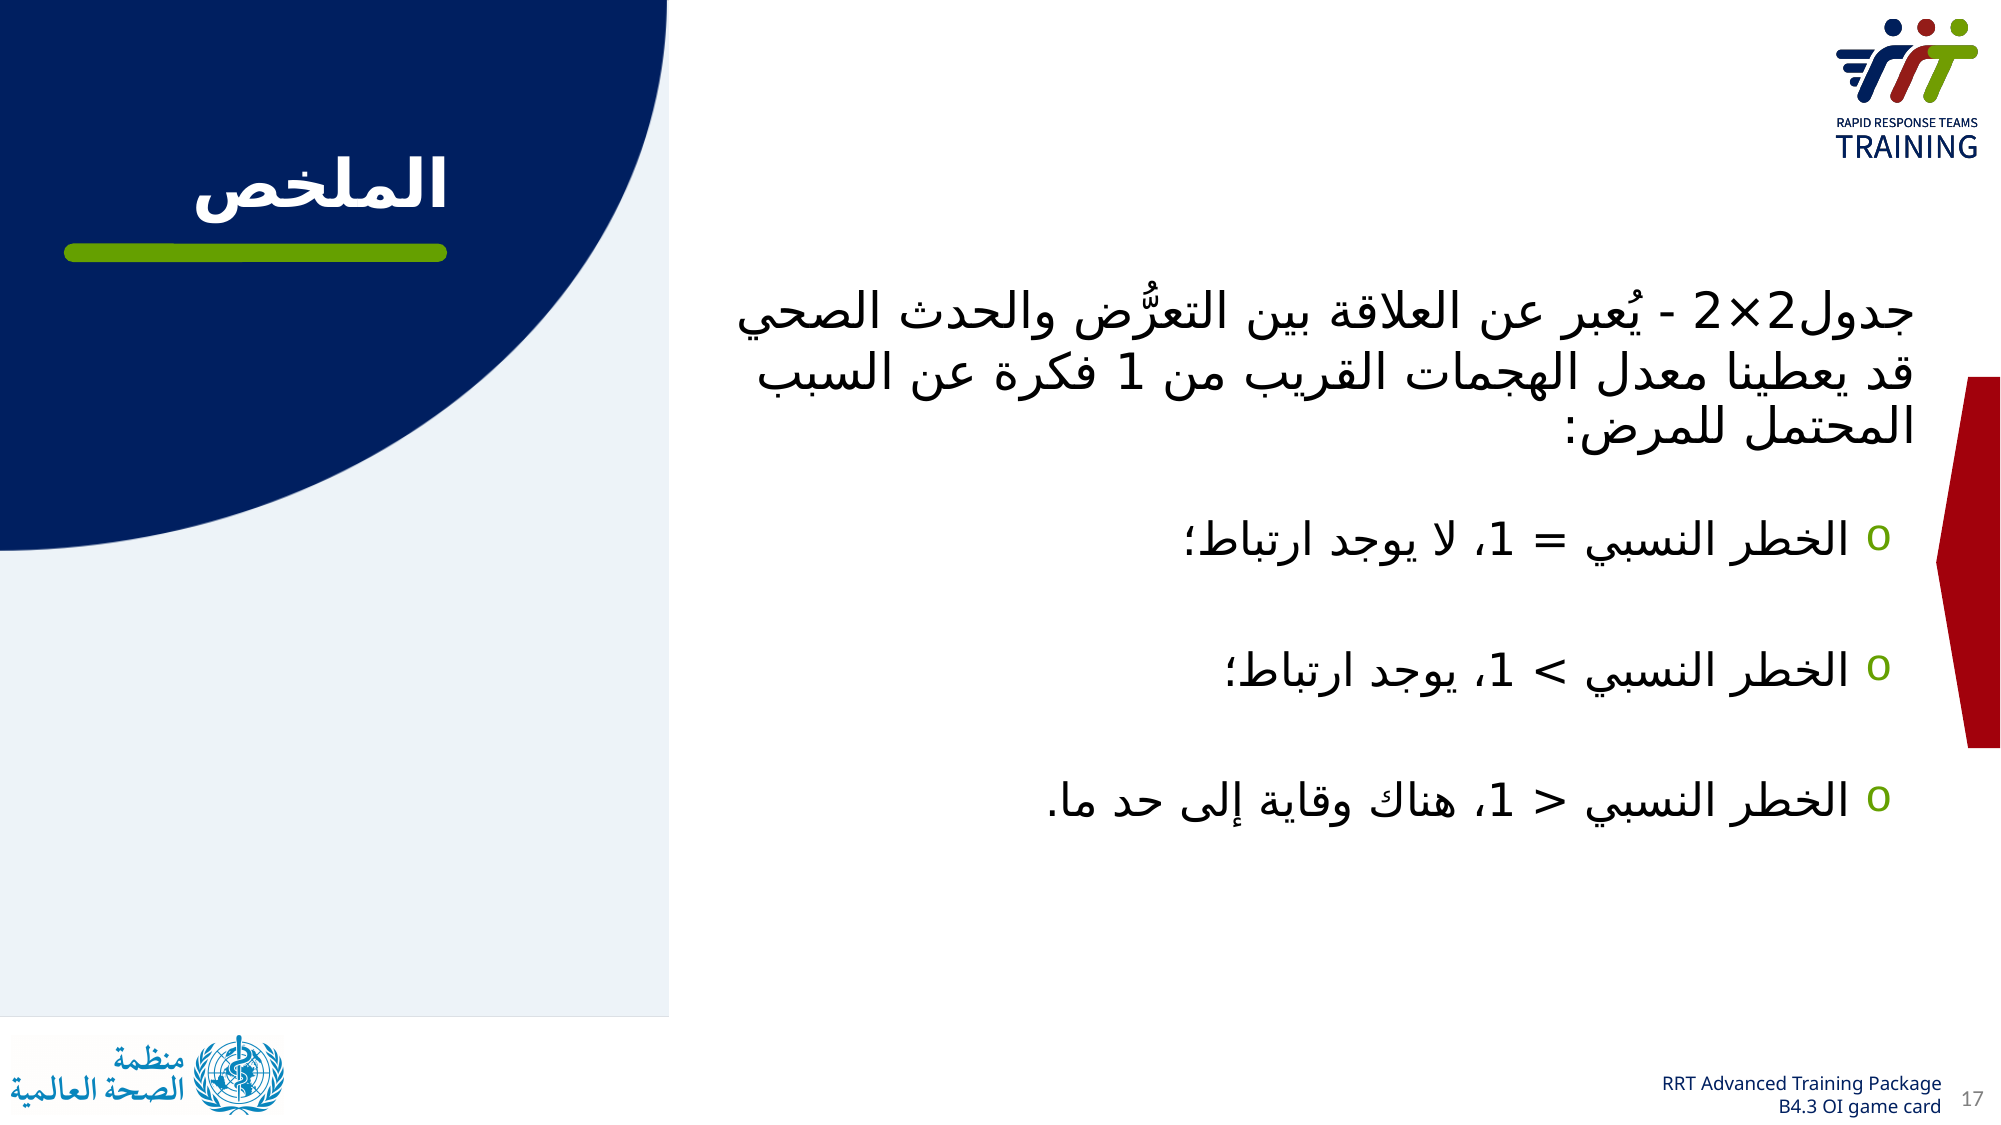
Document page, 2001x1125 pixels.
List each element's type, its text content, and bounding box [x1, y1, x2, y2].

list جدول2×2 - يُعبر عن العلاقة بين التعرُّض والحدث الصحي قد يعطينا معدل الهجمات القريب من 1 فكرة عن السبب المحتمل للمرض: الخطر النسبي = 1، لا يوجد ارتباط؛ الخطر النسبي > 1، يوجد ارتباط؛ الخطر النسبي < 1، هناك وقاية إلى حد ما. [687, 277, 1925, 848]
text_box الملخص [68, 149, 451, 244]
picture [1835, 19, 1978, 167]
picture [0, 0, 669, 1018]
picture [241, 1050, 247, 1059]
picture [11, 1035, 284, 1115]
